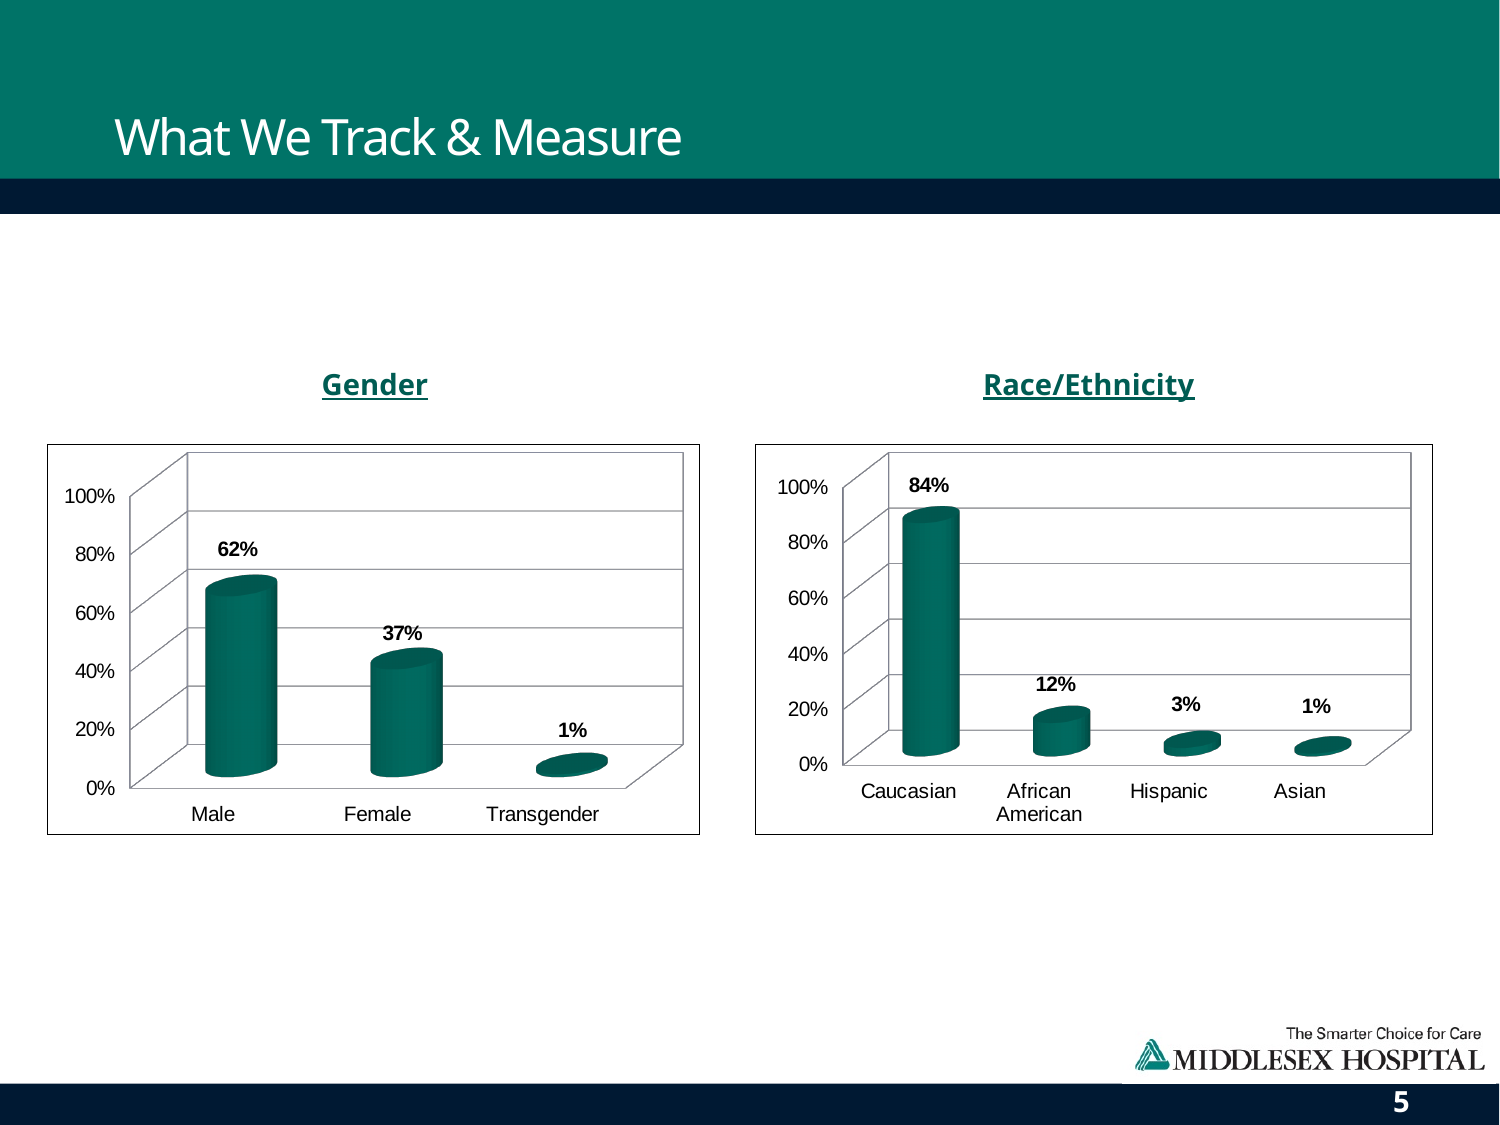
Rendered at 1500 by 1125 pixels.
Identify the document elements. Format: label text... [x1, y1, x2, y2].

chart [755, 444, 1433, 835]
picture [1122, 1017, 1496, 1084]
text_box Race/Ethnicity [968, 358, 1254, 415]
chart [46, 444, 701, 835]
slide_number 5 [1074, 1076, 1425, 1123]
text_box Gender [306, 359, 450, 416]
text_box What We Track & Measure [99, 84, 1300, 187]
